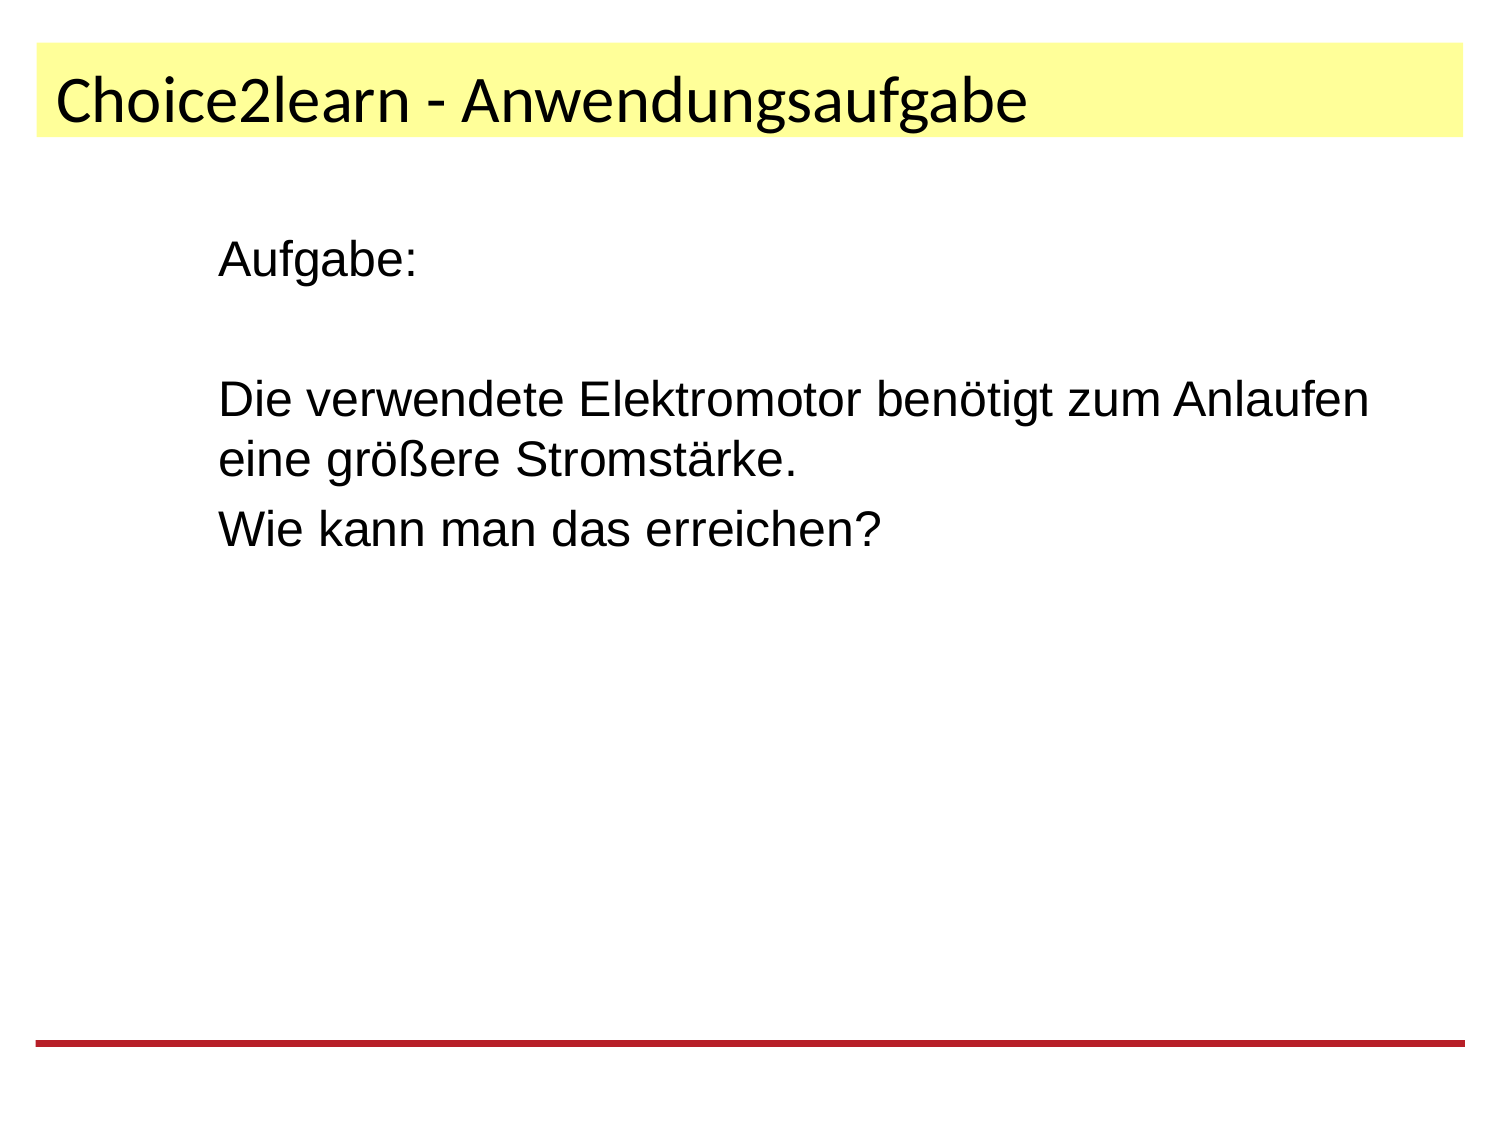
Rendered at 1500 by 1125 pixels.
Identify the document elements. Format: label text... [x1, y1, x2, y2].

title Choice2learn - Anwendungsaufgabe [41, 42, 1459, 148]
text_box Aufgabe: Die verwendete Elektromotor benötigt zum Anlaufen eine größere Stromstärke. Wie kann man das erreichen? [41, 148, 1459, 1000]
